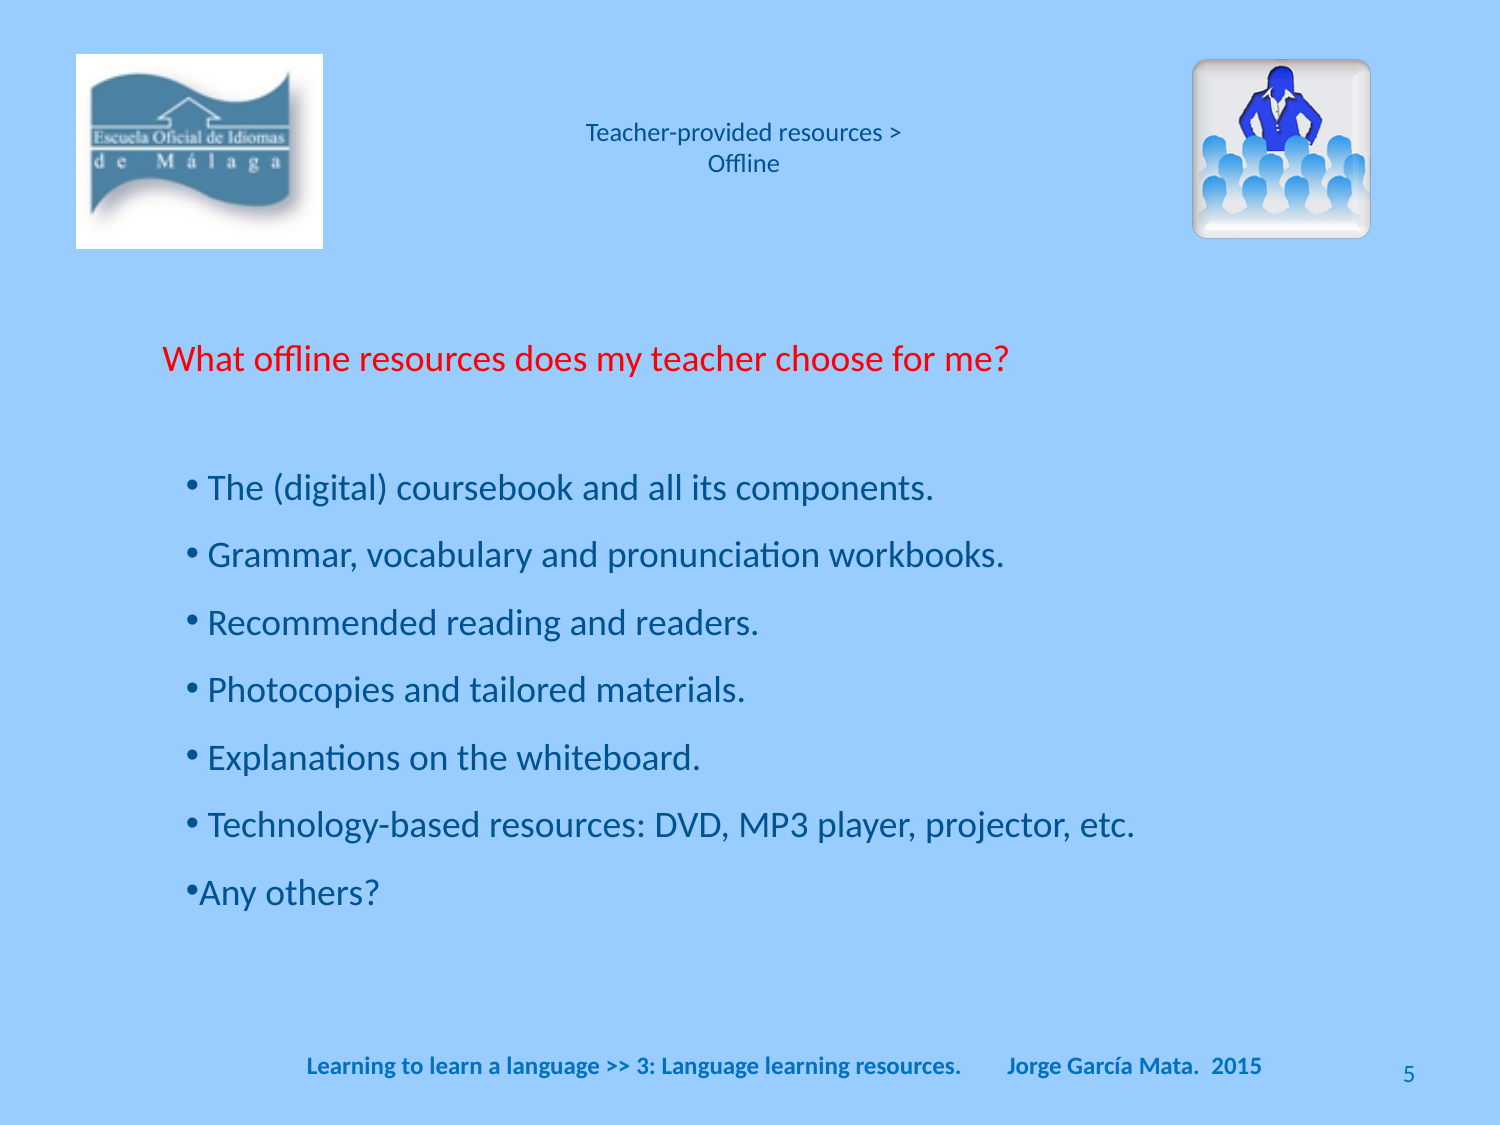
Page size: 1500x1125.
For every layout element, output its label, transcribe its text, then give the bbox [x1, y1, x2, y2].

text_box The (digital) coursebook and all its components. Grammar, vocabulary and pronunciation workbooks. Recommended reading and readers. Photocopies and tailored materials. Explanations on the whiteboard. Technology-based resources: DVD, MP3 player, projector, etc. Any others? [171, 432, 1306, 920]
footer Learning to learn a language >> 3: Language learning resources. Jorge García Mata. 2015 [253, 1046, 1317, 1083]
slide_number 5 [1387, 1042, 1425, 1103]
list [76, 54, 323, 249]
title Teacher-provided resources > Offline [336, 78, 1152, 232]
picture [1186, 54, 1377, 244]
text_box What offline resources does my teacher choose for me? [147, 326, 1199, 386]
